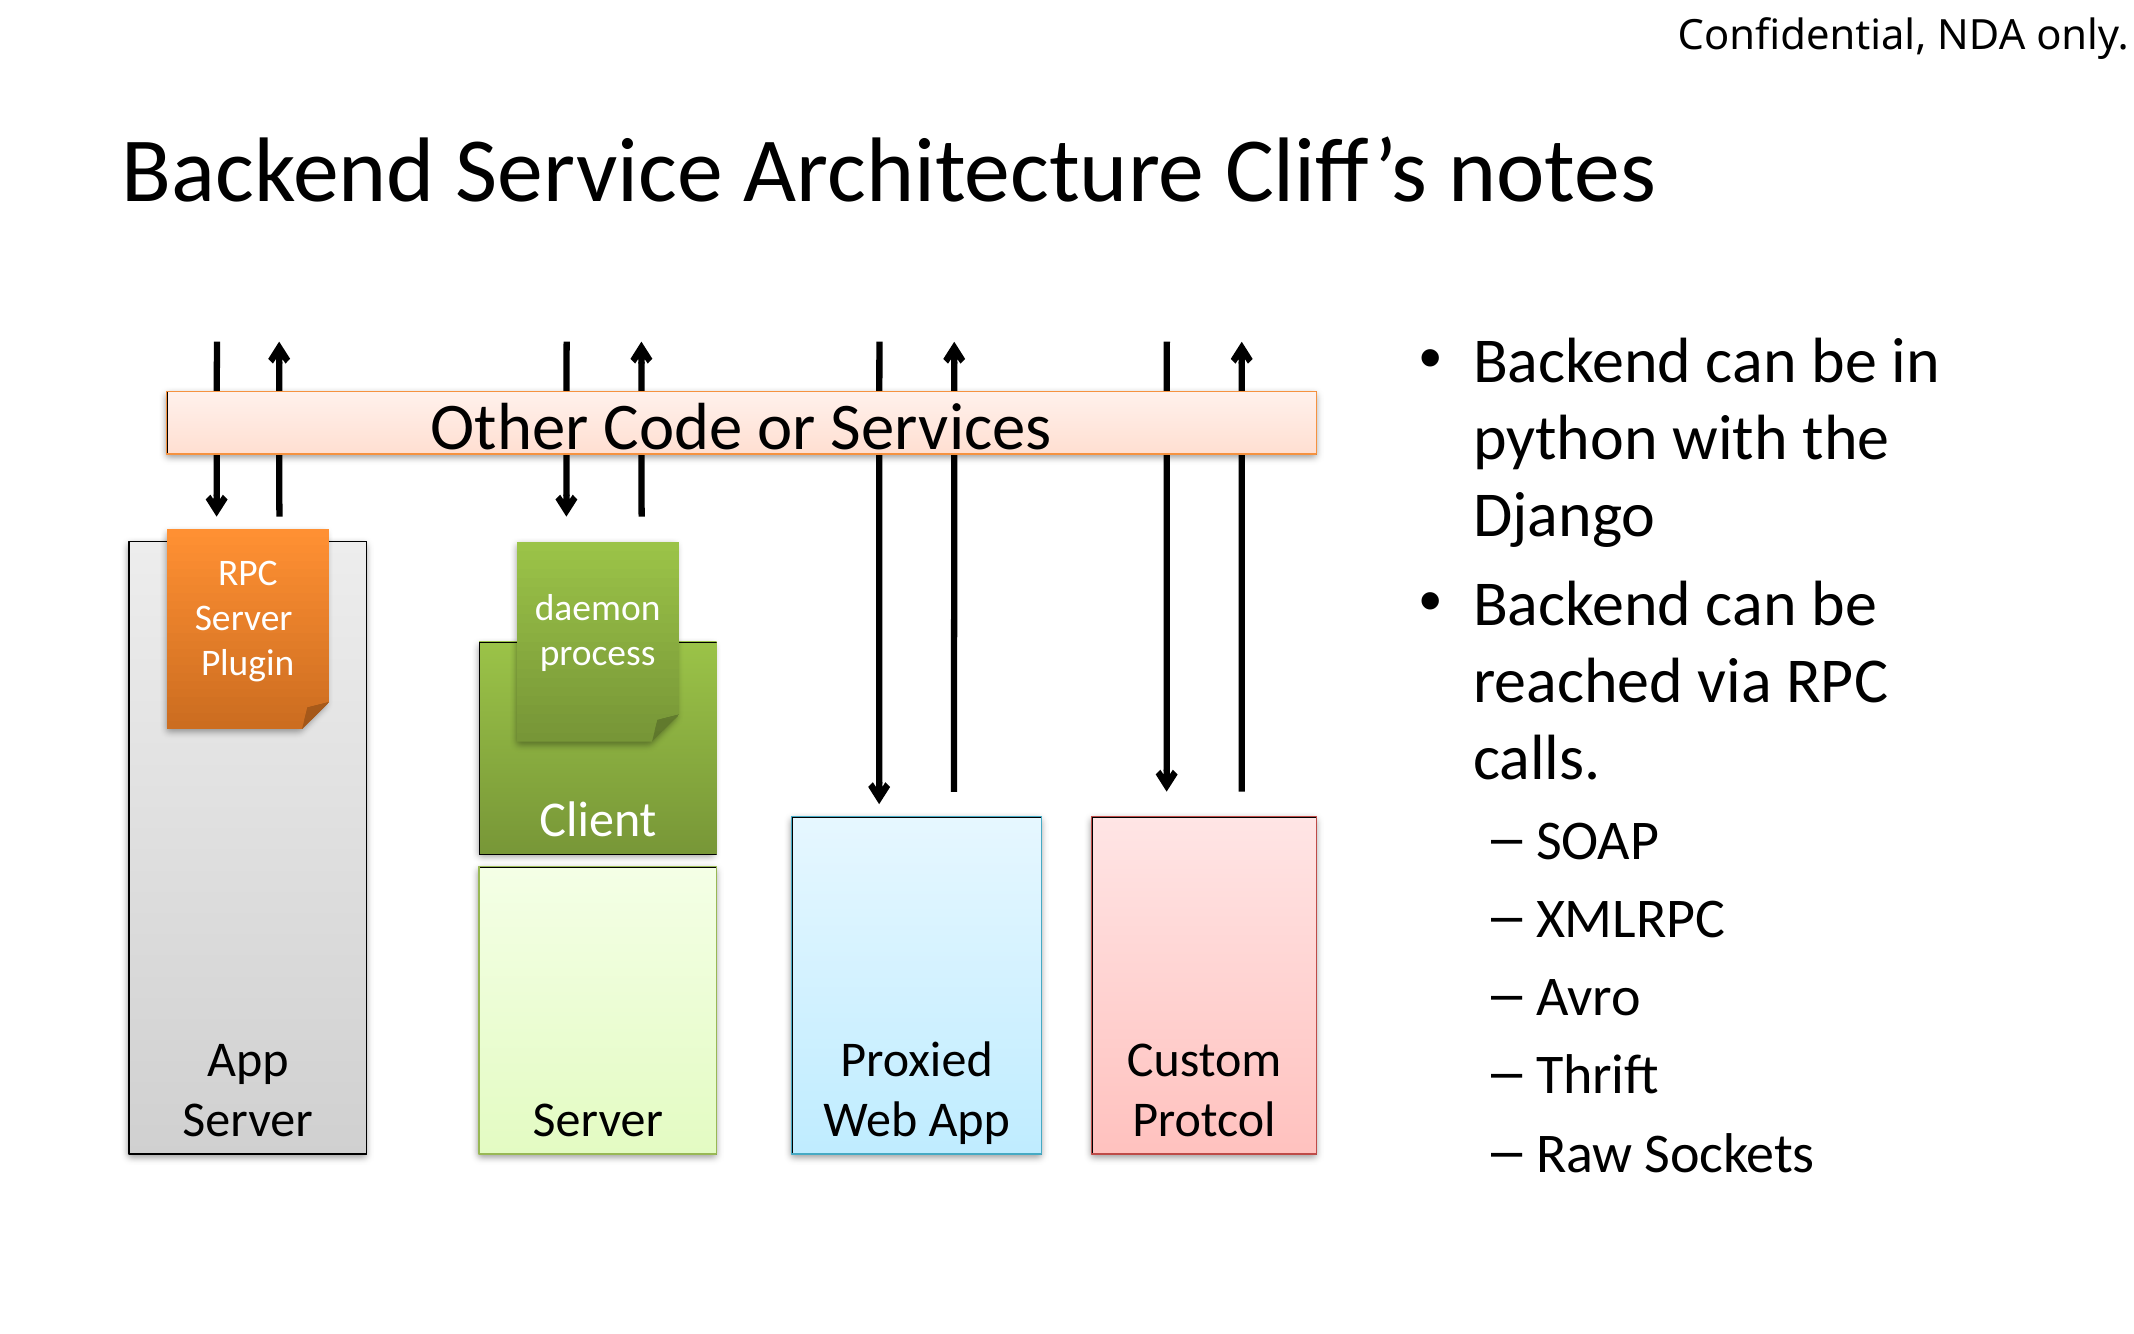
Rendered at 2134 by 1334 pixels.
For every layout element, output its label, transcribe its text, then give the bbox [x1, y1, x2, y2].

text_box Server [478, 866, 717, 1155]
text_box Custom Protcol [1091, 816, 1317, 1155]
text_box Proxied Web App [791, 816, 1042, 1155]
text_box Client [479, 641, 717, 855]
text_box RPC Server Plugin [166, 529, 330, 730]
list Backend can be in python with the Django Backend can be reached via RPC calls. SOAP XMLRPC Avro Thrift Raw Sockets [1404, 311, 2027, 1192]
text_box Other Code or Services [166, 391, 1317, 455]
text_box App Server [128, 541, 367, 1155]
title Backend Service Architecture Cliff’s notes [106, 53, 2027, 276]
text_box daemon process [516, 541, 680, 742]
